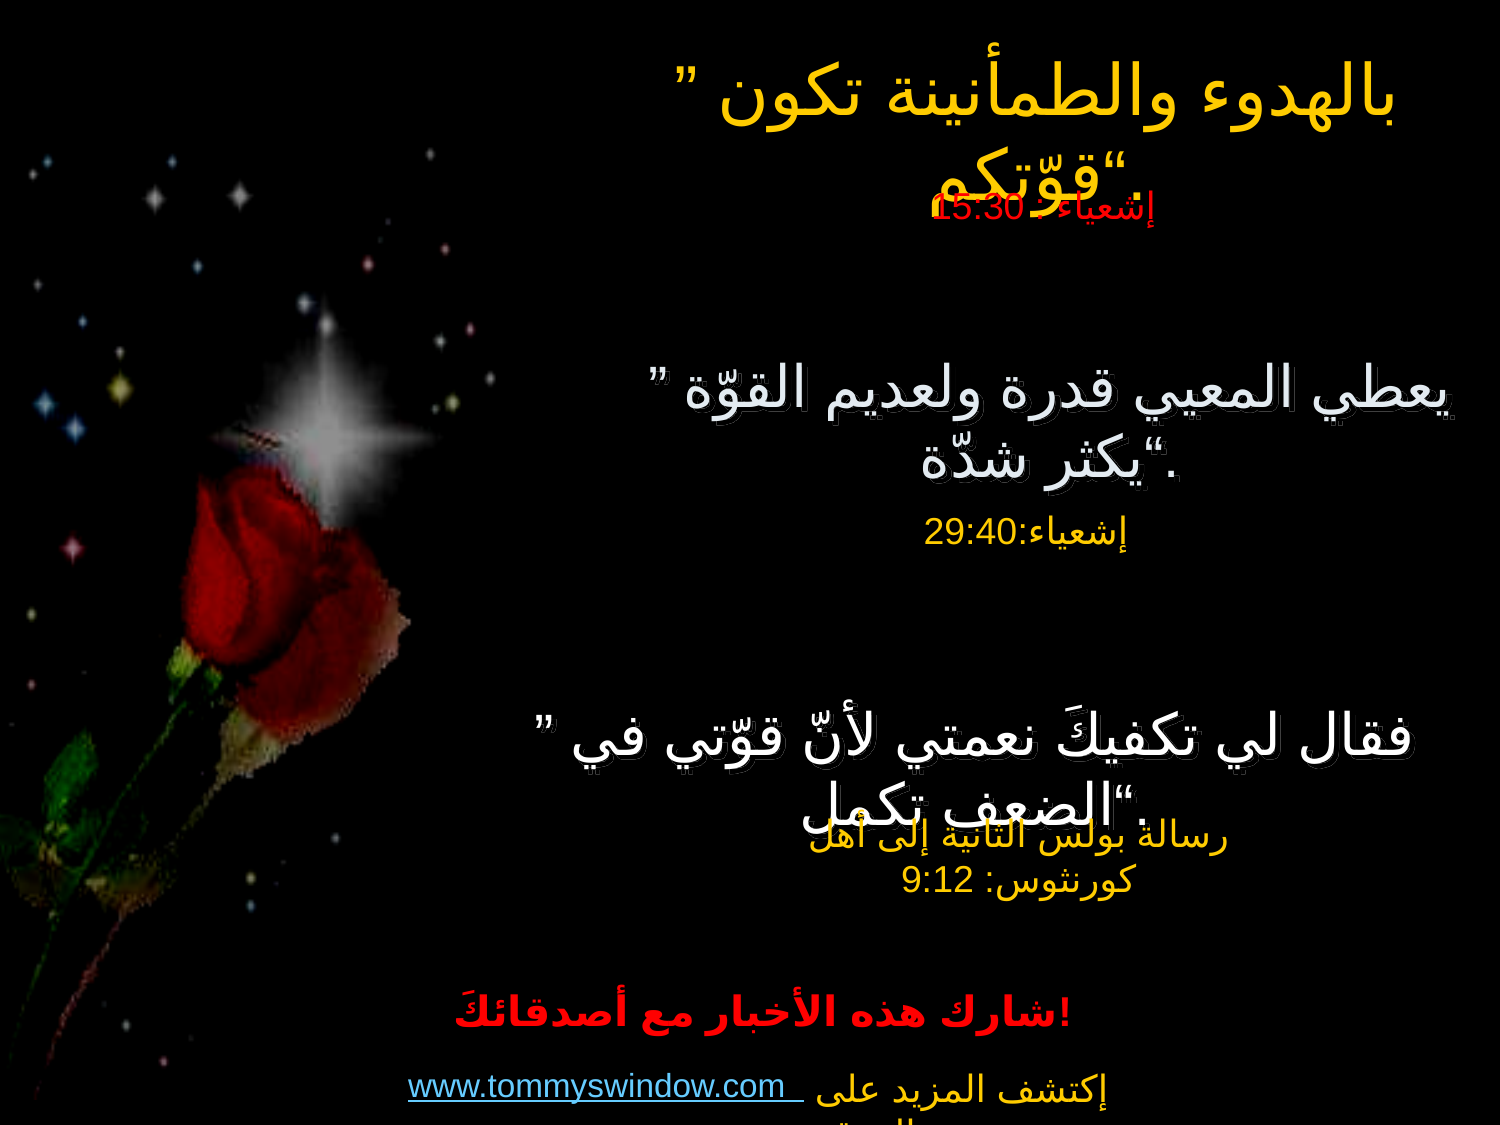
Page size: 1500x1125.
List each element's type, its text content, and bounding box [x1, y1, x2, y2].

text_box إشعياء:29:40 [837, 499, 1225, 560]
title ” يعطي المعيي قدرة ولعديم القوّة يكثر شدّة“. [829, 324, 1500, 513]
text_box شارك هذه الأخبار مع أصدقائكَ! [829, 977, 1225, 1043]
picture [0, 137, 826, 1101]
text_box ” بالهدوء والطمأنينة تكون قوّتكم“. [600, 37, 1475, 222]
text_box www.tommyswindow.com [349, 1057, 863, 1112]
text_box إكتشف المزيد على الموقع: [799, 1057, 1175, 1125]
text_box إشعياء : 15:30 [849, 174, 1238, 235]
text_box ” فقال لي تكفيكَ نعمتي لأنّ قوّتي في الضعف تكمل“. [829, 689, 1488, 845]
text_box رسالة بولس الثانية إلى أهل كورنثوس: 9:12 [829, 802, 1313, 907]
